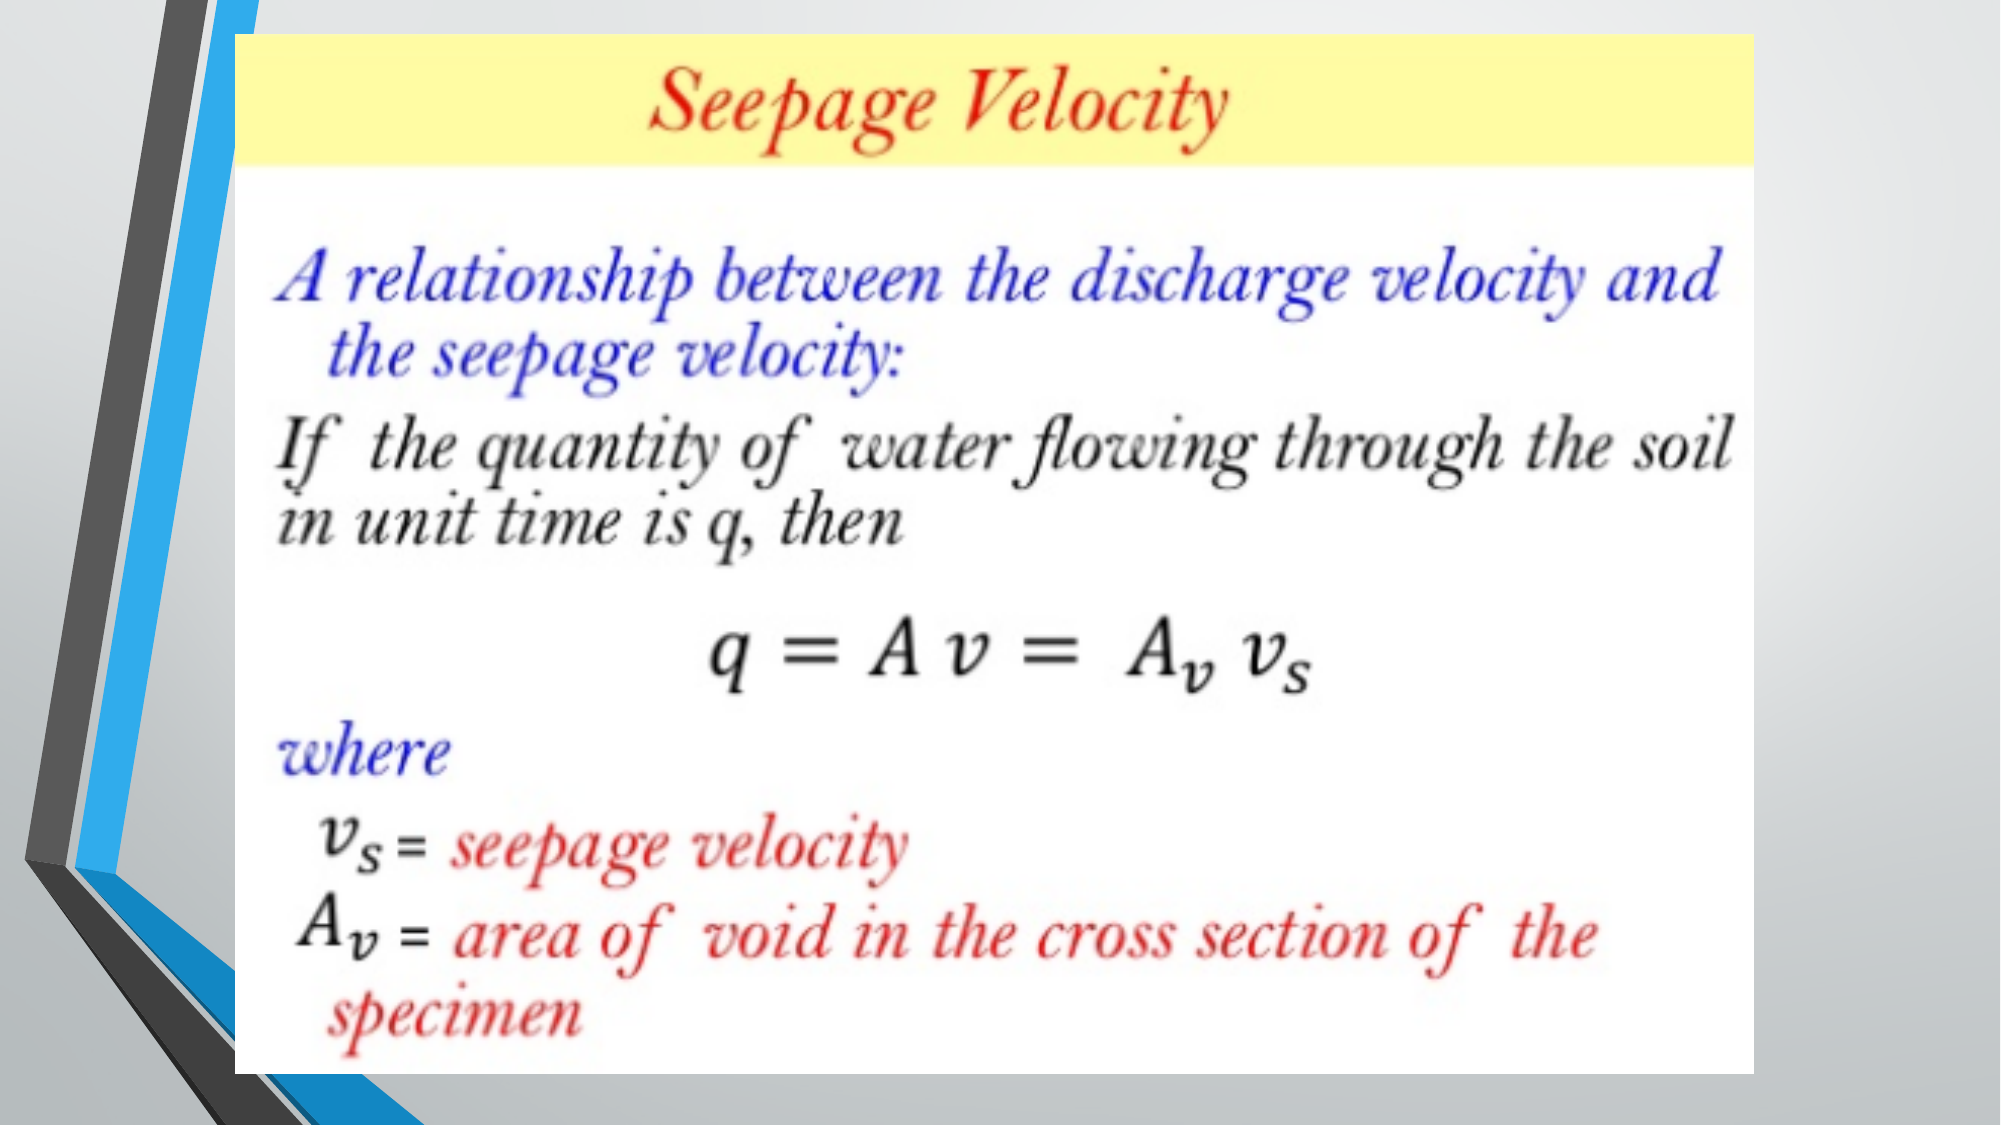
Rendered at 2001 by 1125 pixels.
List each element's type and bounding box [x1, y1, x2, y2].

picture [234, 34, 1754, 1074]
